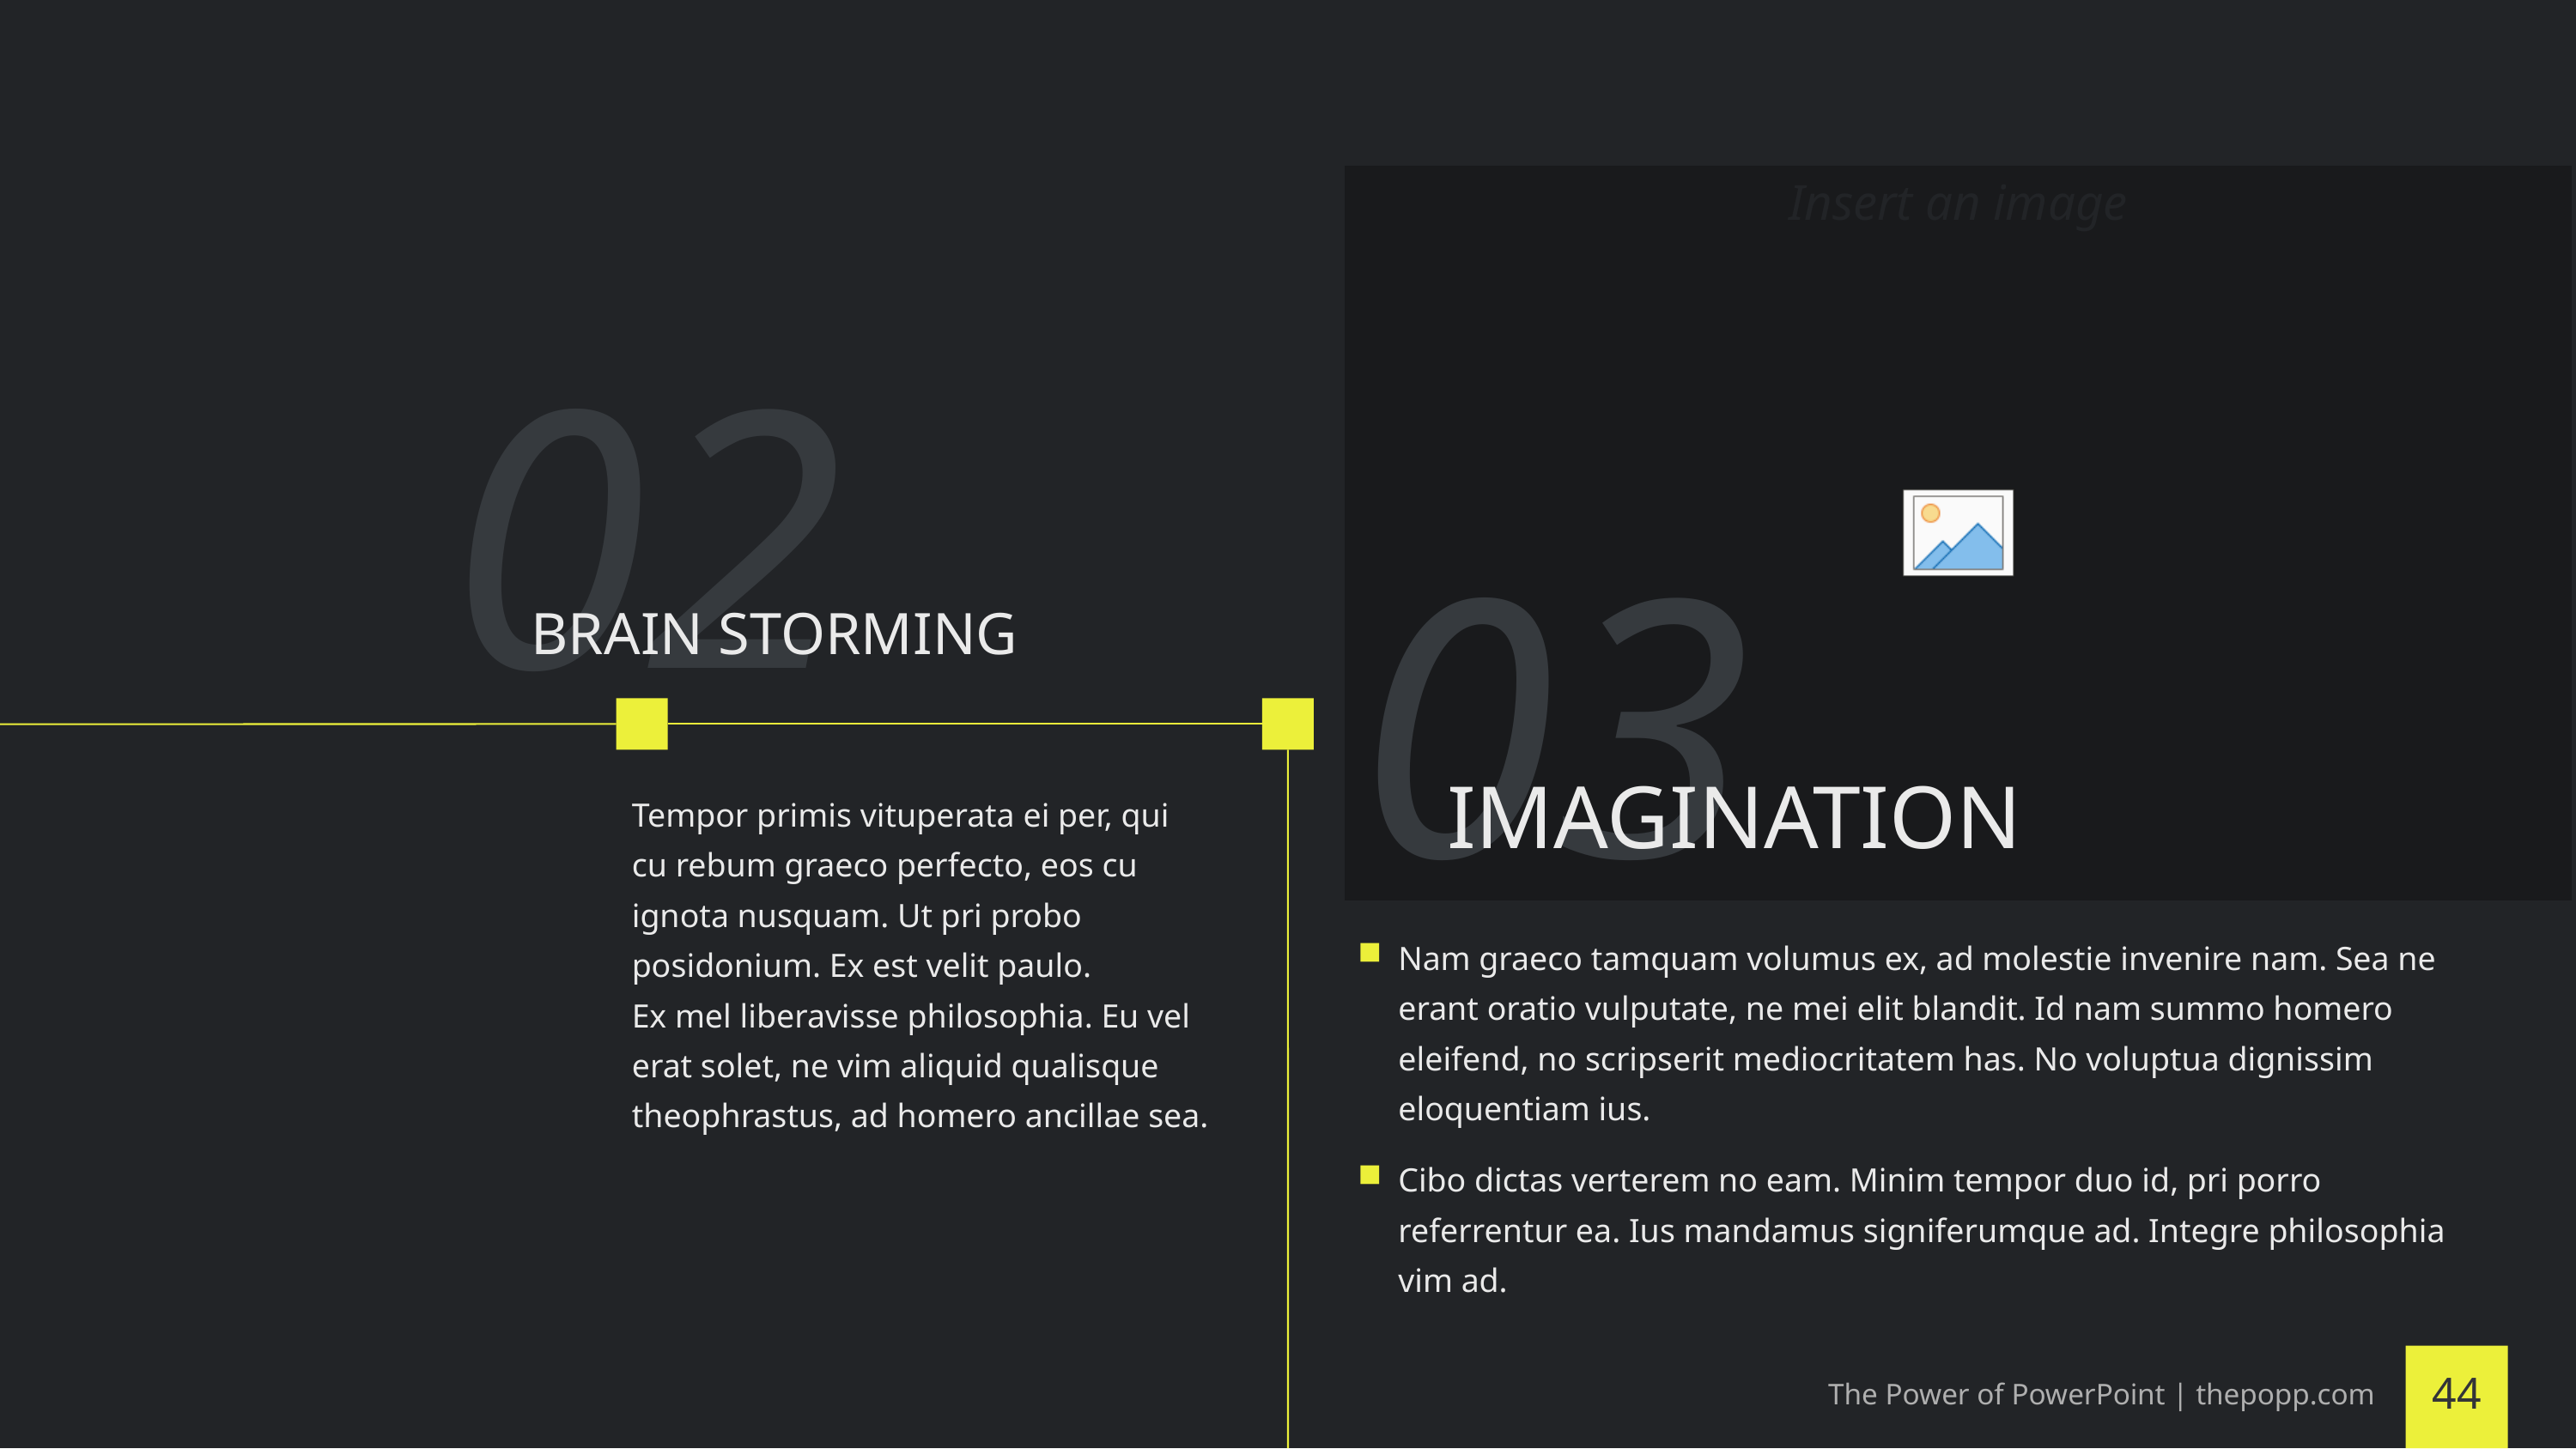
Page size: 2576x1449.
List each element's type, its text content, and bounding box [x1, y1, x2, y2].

slide_number 44 [2404, 1356, 2509, 1434]
list Nam graeco tamquam volumus ex, ad molestie invenire nam. Sea ne erant oratio vulputate, ne mei elit blandit. Id nam summo homero eleifend, no scripserit mediocritatem has. No voluptua dignissim eloquentiam ius. Cibo dictas verterem no eam. Minim tempor duo id, pri porro referrentur ea. Ius mandamus signiferumque ad. Integre philosophia vim ad. [1345, 919, 2509, 1329]
list 02 [436, 338, 866, 712]
list Tempor primis vituperata ei per, qui cu rebum graeco perfecto, eos cu ignota nusquam. Ut pri probo posidonium. Ex est velit paulo. Ex mel liberavisse philosophia. Eu vel erat solet, ne vim aliquid qualisque theophrastus, ad homero ancillae sea. [618, 776, 1225, 1280]
footer The Power of PowerPoint | thepopp.com [1519, 1356, 2389, 1434]
picture [1345, 165, 2573, 900]
list BRAIN STORMING [518, 564, 1225, 673]
